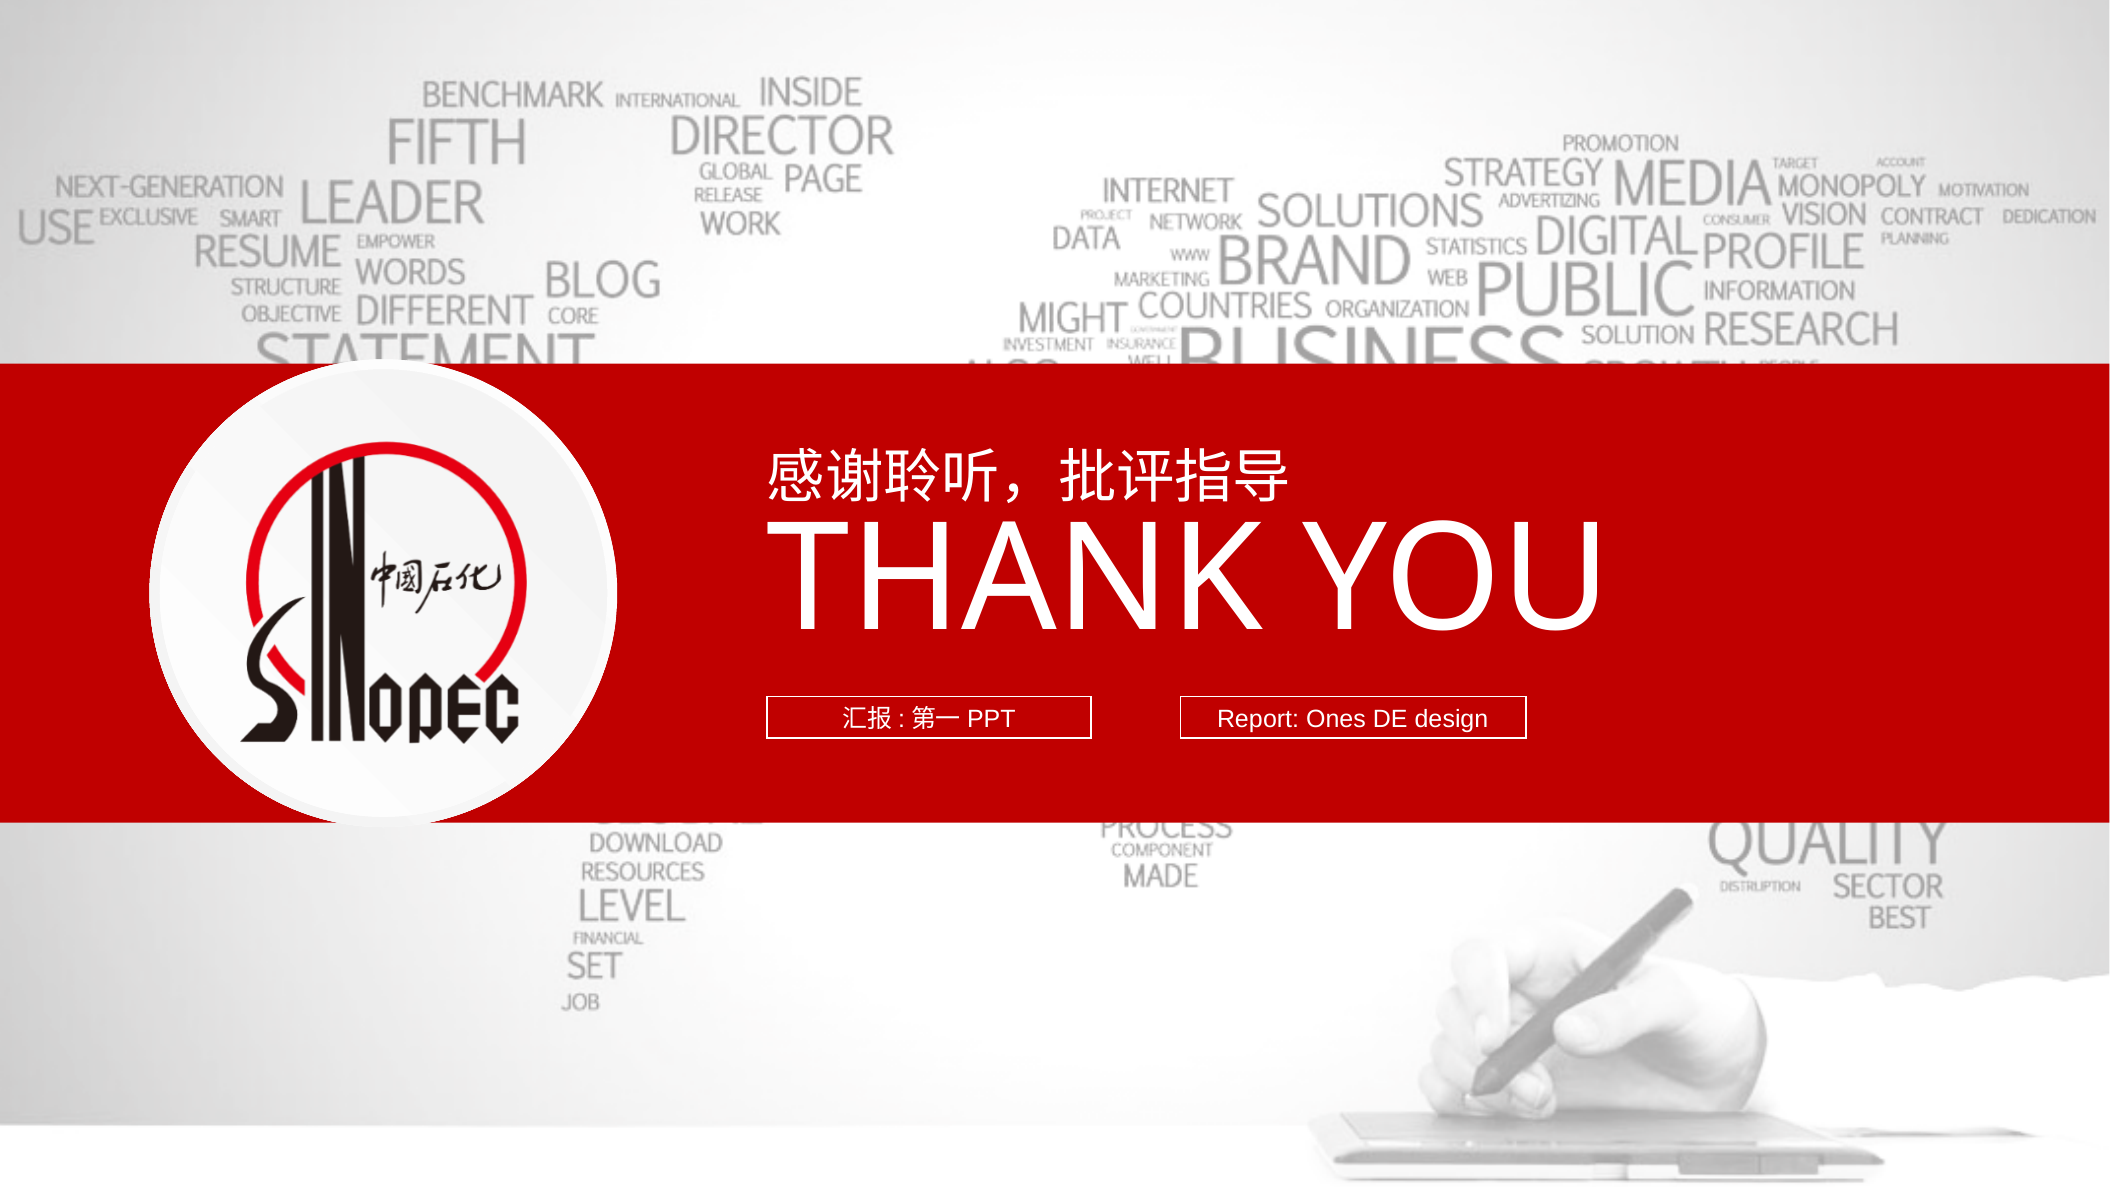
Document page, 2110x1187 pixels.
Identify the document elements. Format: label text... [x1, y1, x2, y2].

picture [229, 438, 538, 748]
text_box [149, 359, 618, 827]
text_box [0, 363, 149, 824]
text_box 汇报:第一PPT [766, 696, 1091, 739]
text_box Report: Ones DE design [1180, 696, 1526, 739]
text_box [0, 0, 2110, 363]
text_box [0, 824, 2110, 1187]
text_box 感谢聆听，批评指导 [766, 439, 1712, 510]
text_box THANK YOU [766, 479, 1977, 660]
text_box [618, 363, 2110, 824]
